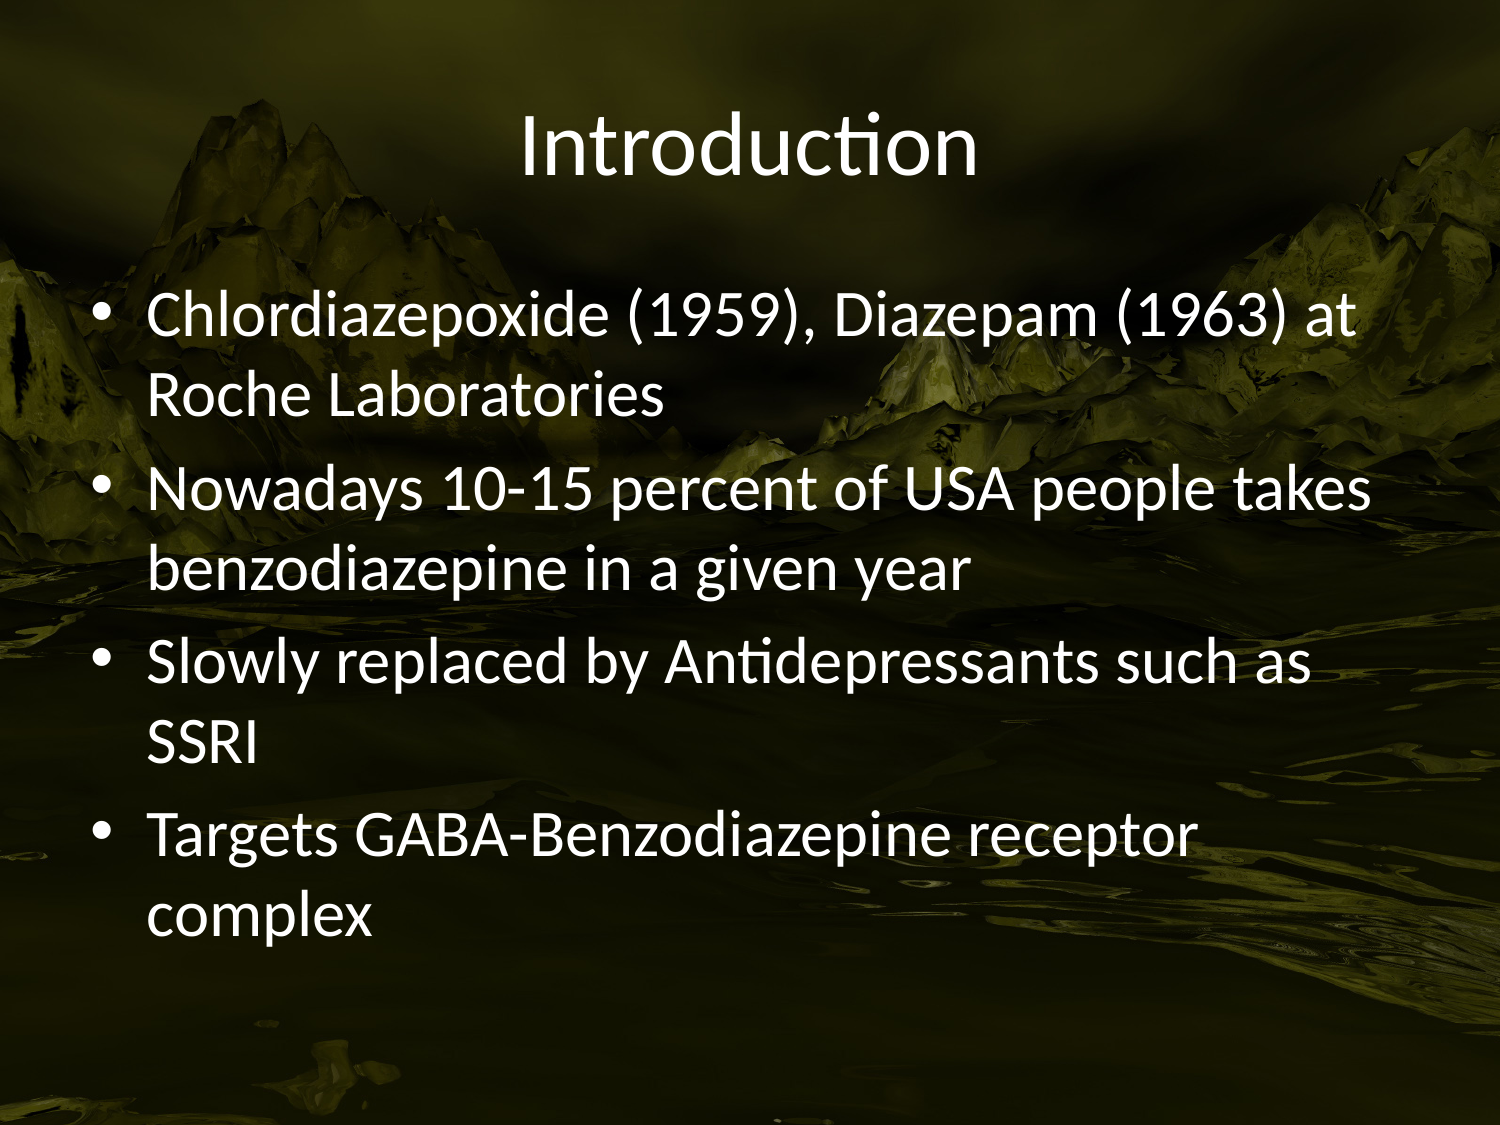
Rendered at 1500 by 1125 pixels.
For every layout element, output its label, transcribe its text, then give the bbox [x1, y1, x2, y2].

picture [0, 0, 1500, 1125]
title Introduction [75, 45, 1425, 233]
list Chlordiazepoxide (1959), Diazepam (1963) at Roche Laboratories Nowadays 10-15 percent of USA people takes benzodiazepine in a given year Slowly replaced by Antidepressants such as SSRI Targets GABA-Benzodiazepine receptor complex [75, 262, 1425, 1005]
